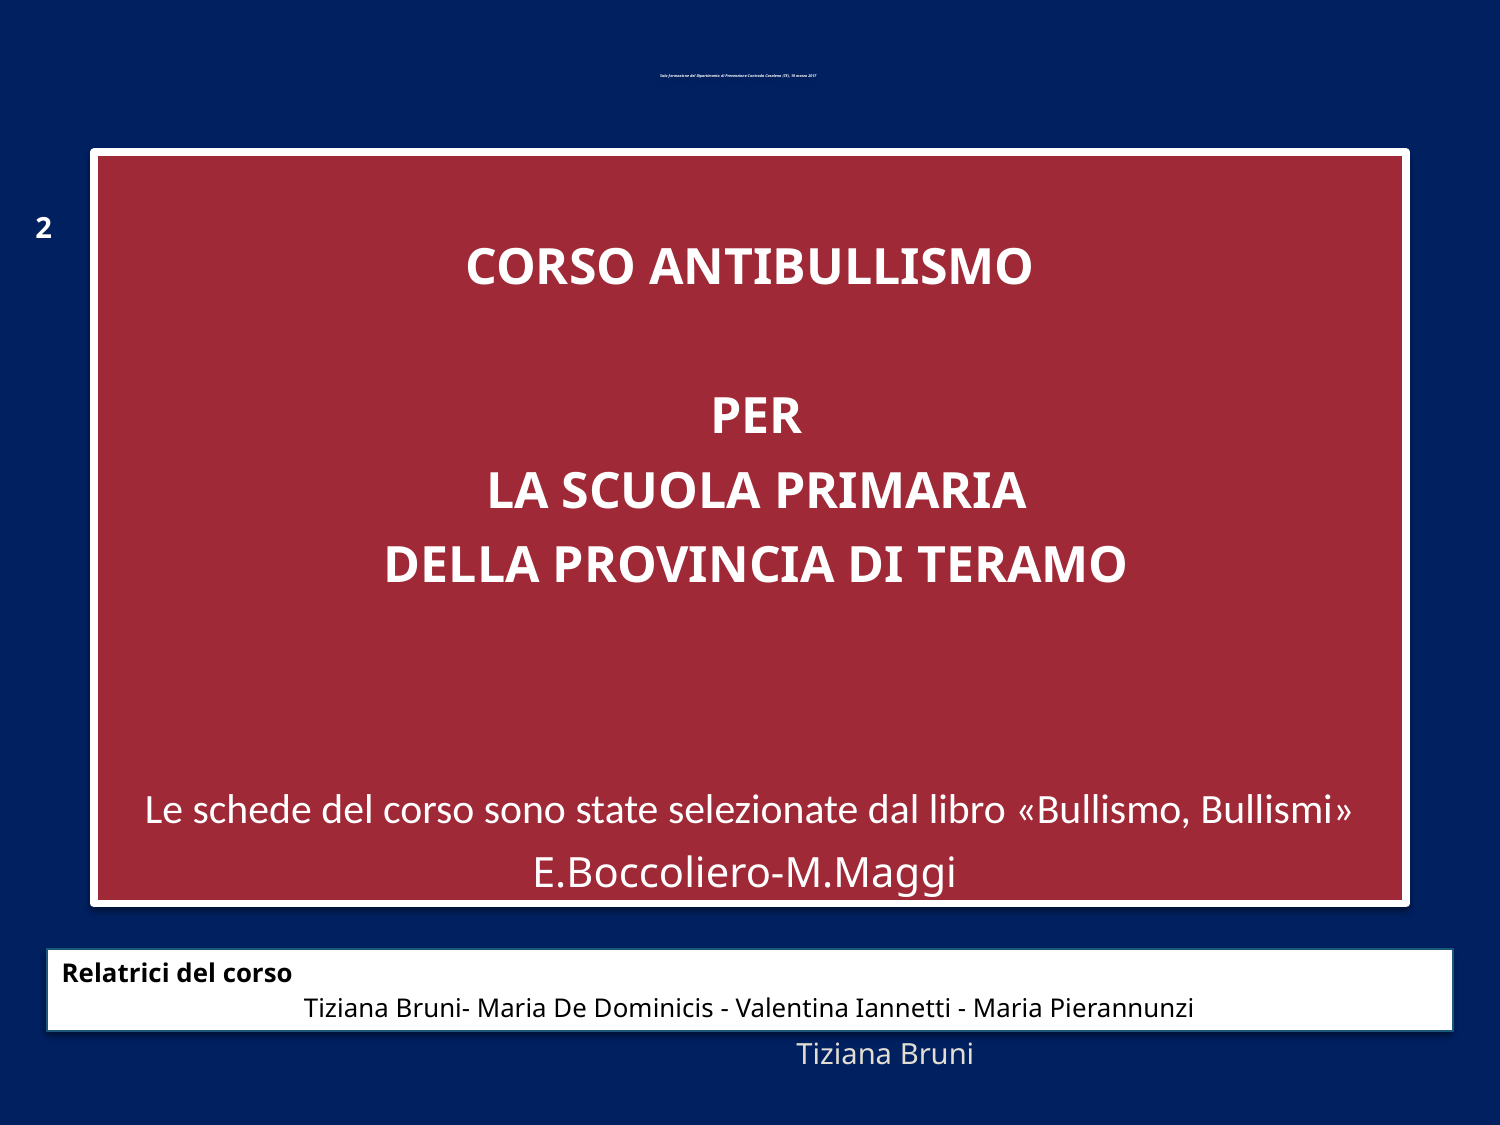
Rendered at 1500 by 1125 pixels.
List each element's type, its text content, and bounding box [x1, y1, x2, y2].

footer Tiziana Bruni [99, 1024, 990, 1085]
text_box Relatrici del corso Tiziana Bruni- Maria De Dominicis - Valentina Iannetti - Maria Pierannunzi [46, 948, 1454, 1032]
slide_number 2 [0, 208, 88, 249]
title Sala formazione del Dipartimento di Prevenzione Contrada Casalena (TE), 10 marzo 2017 [43, 31, 1434, 117]
list CORSO ANTIBULLISMO PER LA SCUOLA PRIMARIA DELLA PROVINCIA DI TERAMO Le schede del corso sono state selezionate dal libro «Bullismo, Bullismi» E.Boccoliero-M.Maggi [90, 148, 1410, 907]
